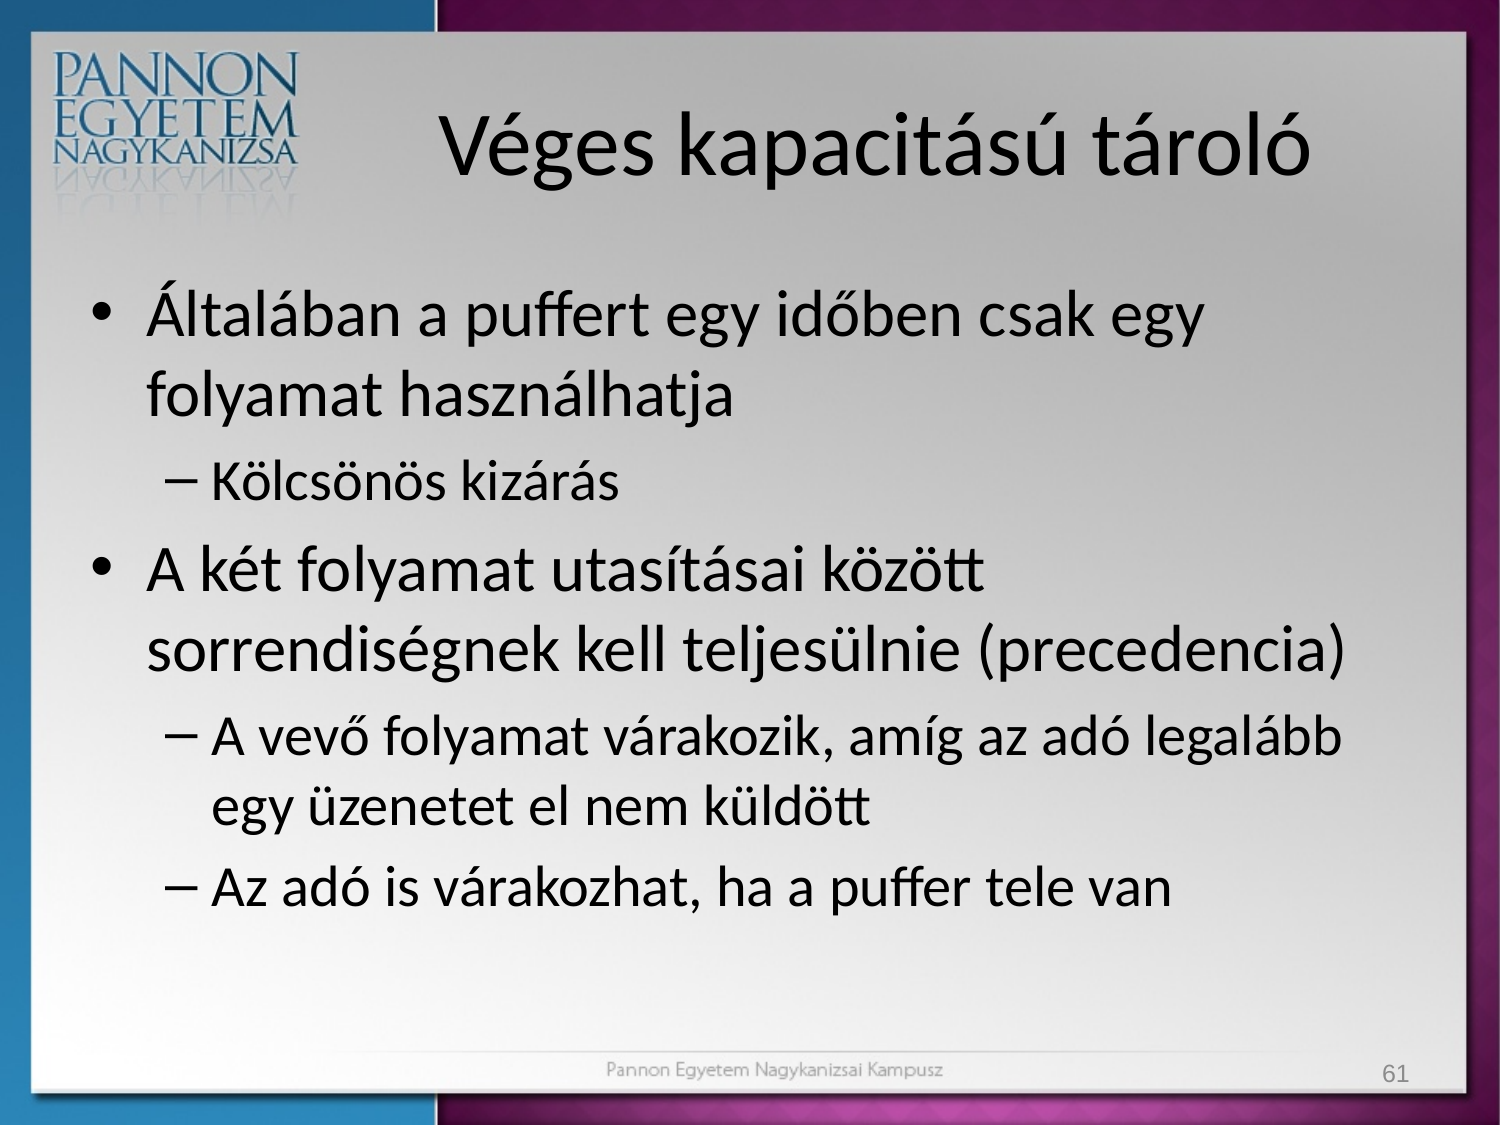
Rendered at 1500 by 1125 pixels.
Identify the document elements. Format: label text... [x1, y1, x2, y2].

picture [0, 0, 1500, 1125]
title Véges kapacitású tároló [328, 45, 1425, 233]
slide_number 61 [1074, 1042, 1425, 1103]
list Általában a puffert egy időben csak egy folyamat használhatja Kölcsönös kizárás A két folyamat utasításai között sorrendiségnek kell teljesülnie (precedencia) A vevő folyamat várakozik, amíg az adó legalább egy üzenetet el nem küldött Az adó is várakozhat, ha a puffer tele van [75, 262, 1425, 1075]
